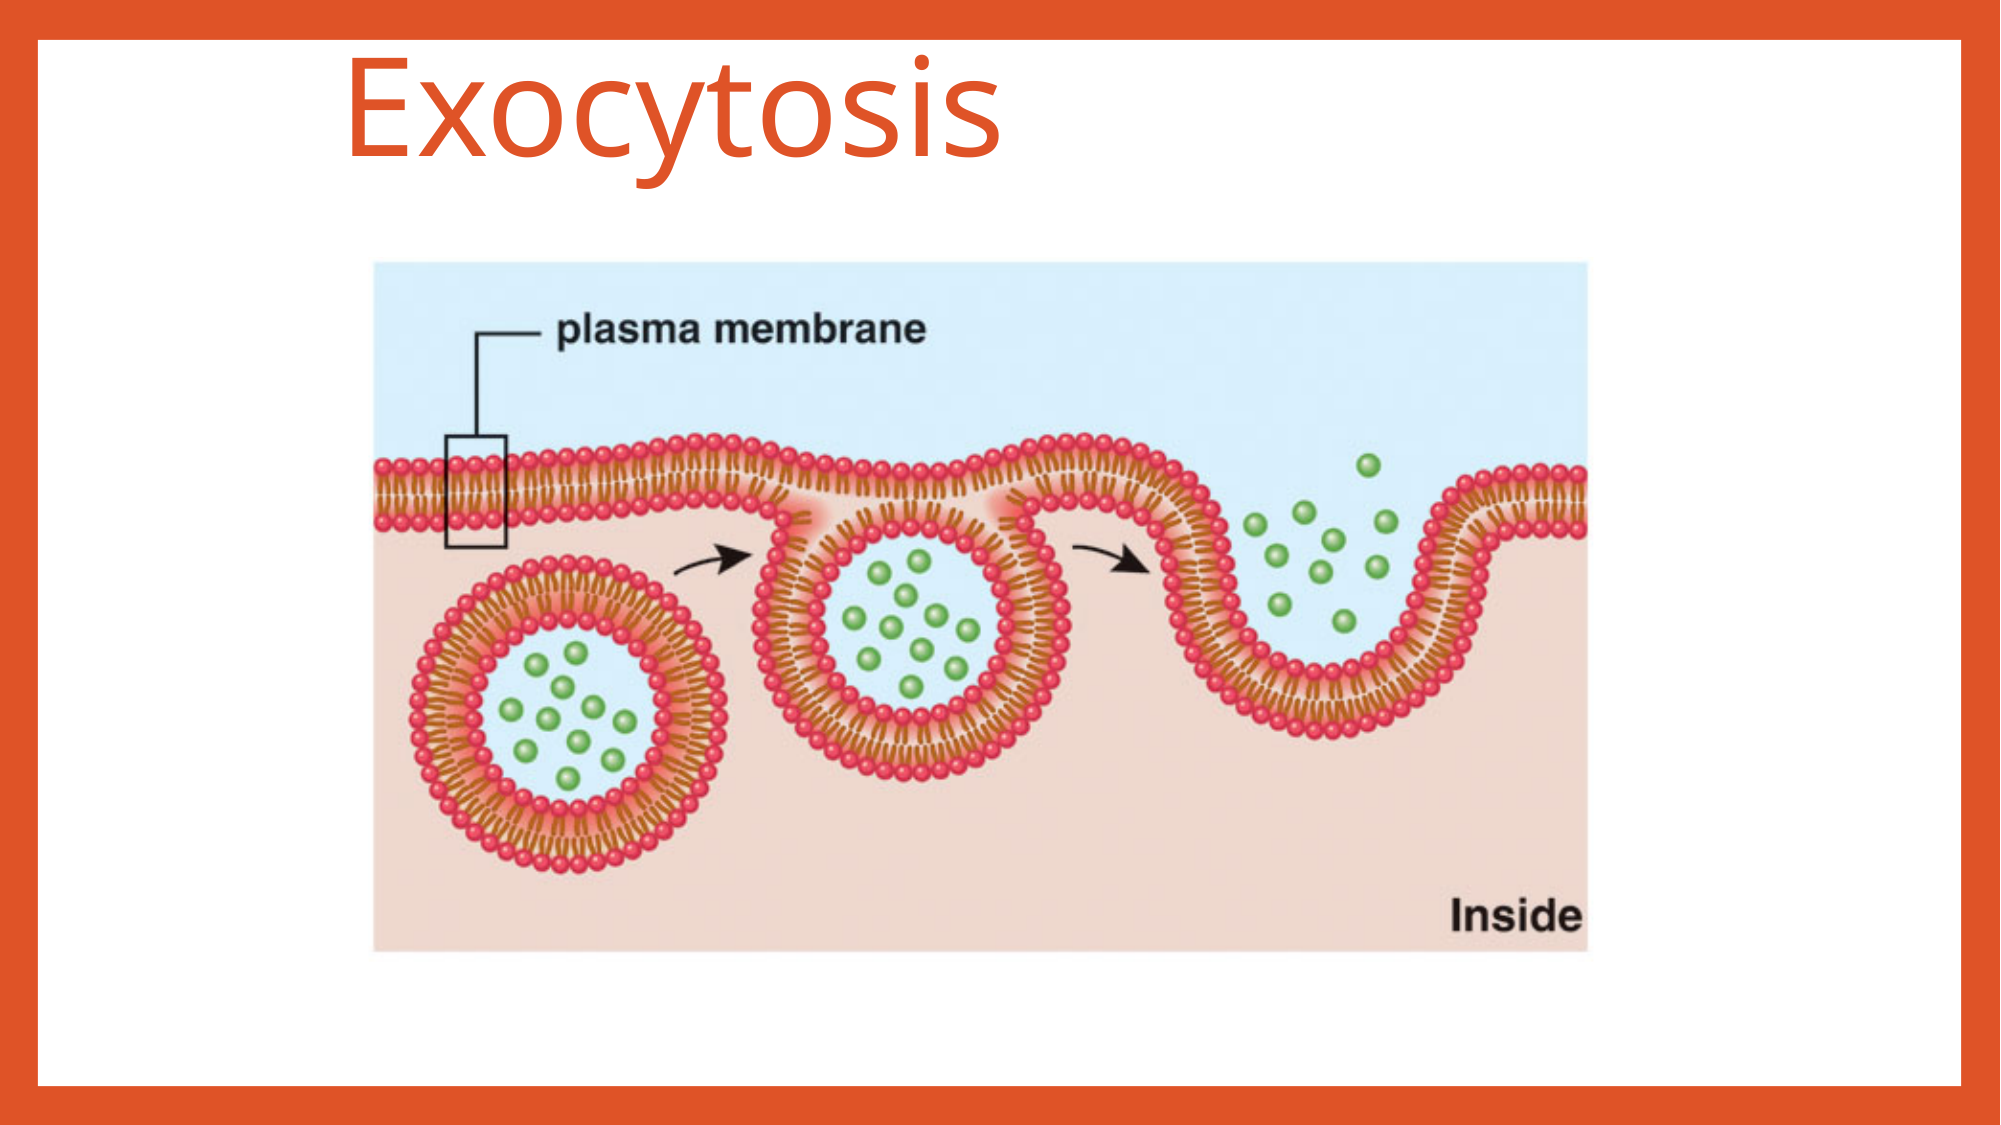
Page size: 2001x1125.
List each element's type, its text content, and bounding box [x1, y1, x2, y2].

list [368, 257, 1594, 1054]
title Exocytosis [324, 0, 1675, 225]
